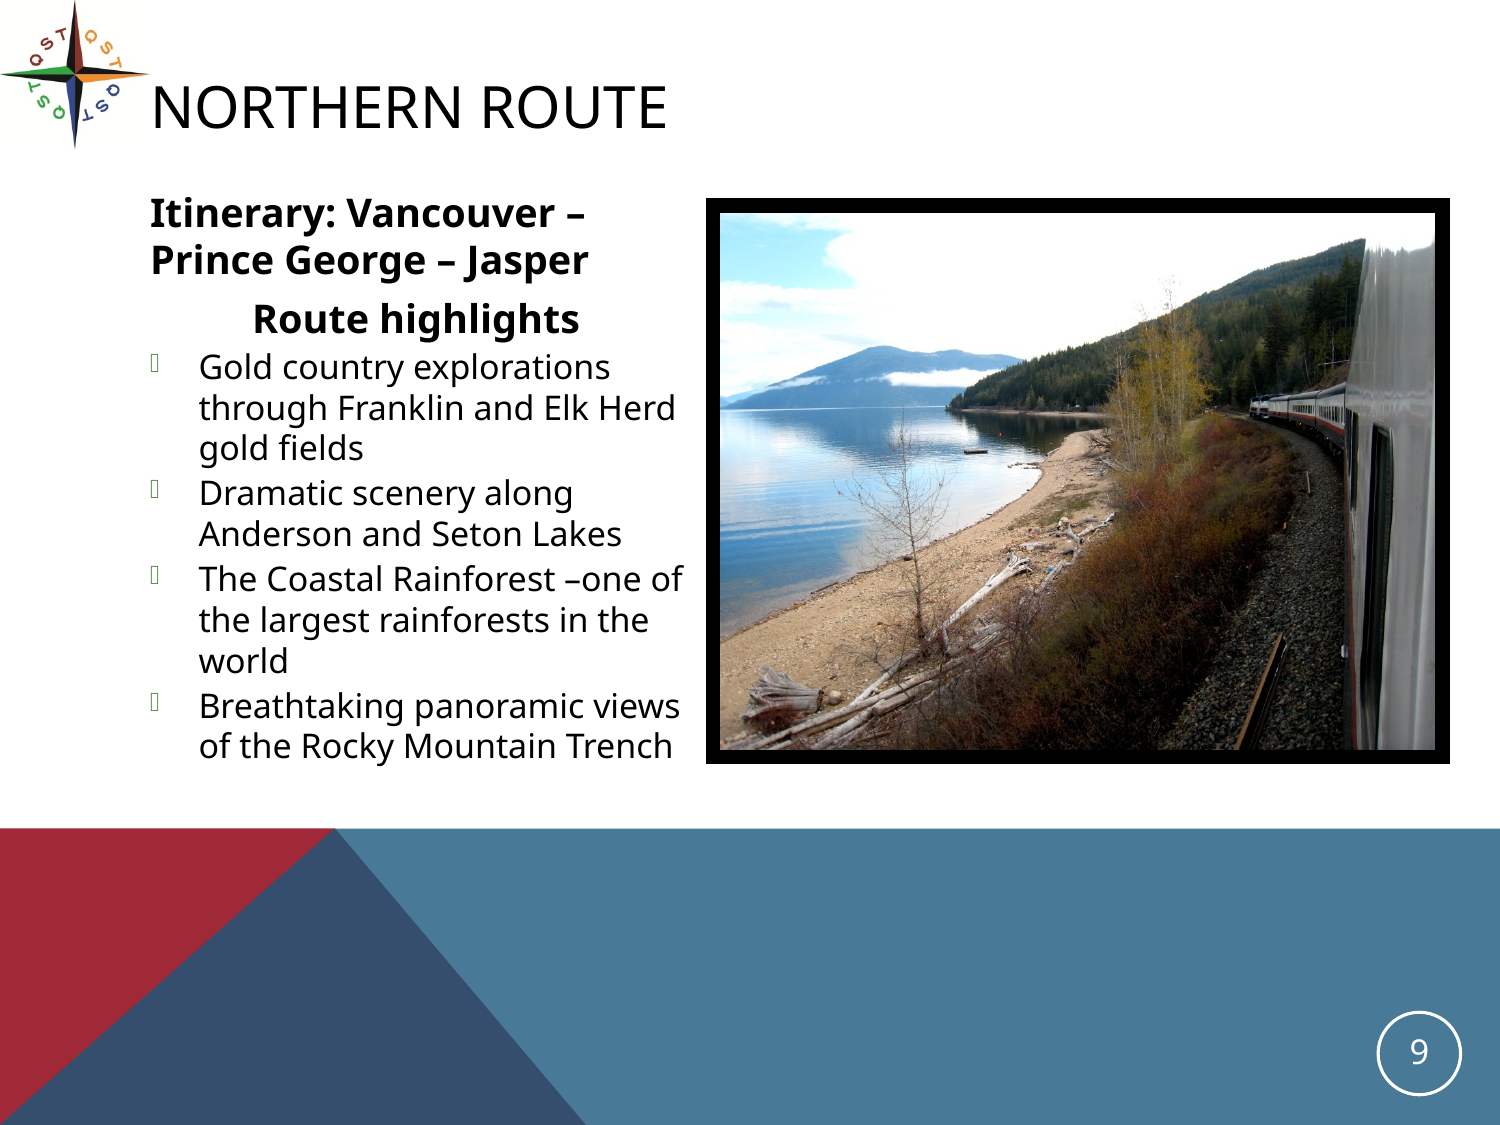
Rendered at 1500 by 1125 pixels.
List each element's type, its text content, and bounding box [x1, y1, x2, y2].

picture [0, 0, 150, 149]
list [719, 211, 1436, 751]
list Itinerary: Vancouver – Prince George – Jasper Route highlights Gold country explorations through Franklin and Elk Herd gold fields Dramatic scenery along Anderson and Seton Lakes The Coastal Rainforest –one of the largest rainforests in the world Breathtaking panoramic views of the Rocky Mountain Trench [135, 179, 700, 789]
title Northern Route [135, 60, 1369, 150]
slide_number 9 [1376, 1010, 1463, 1097]
